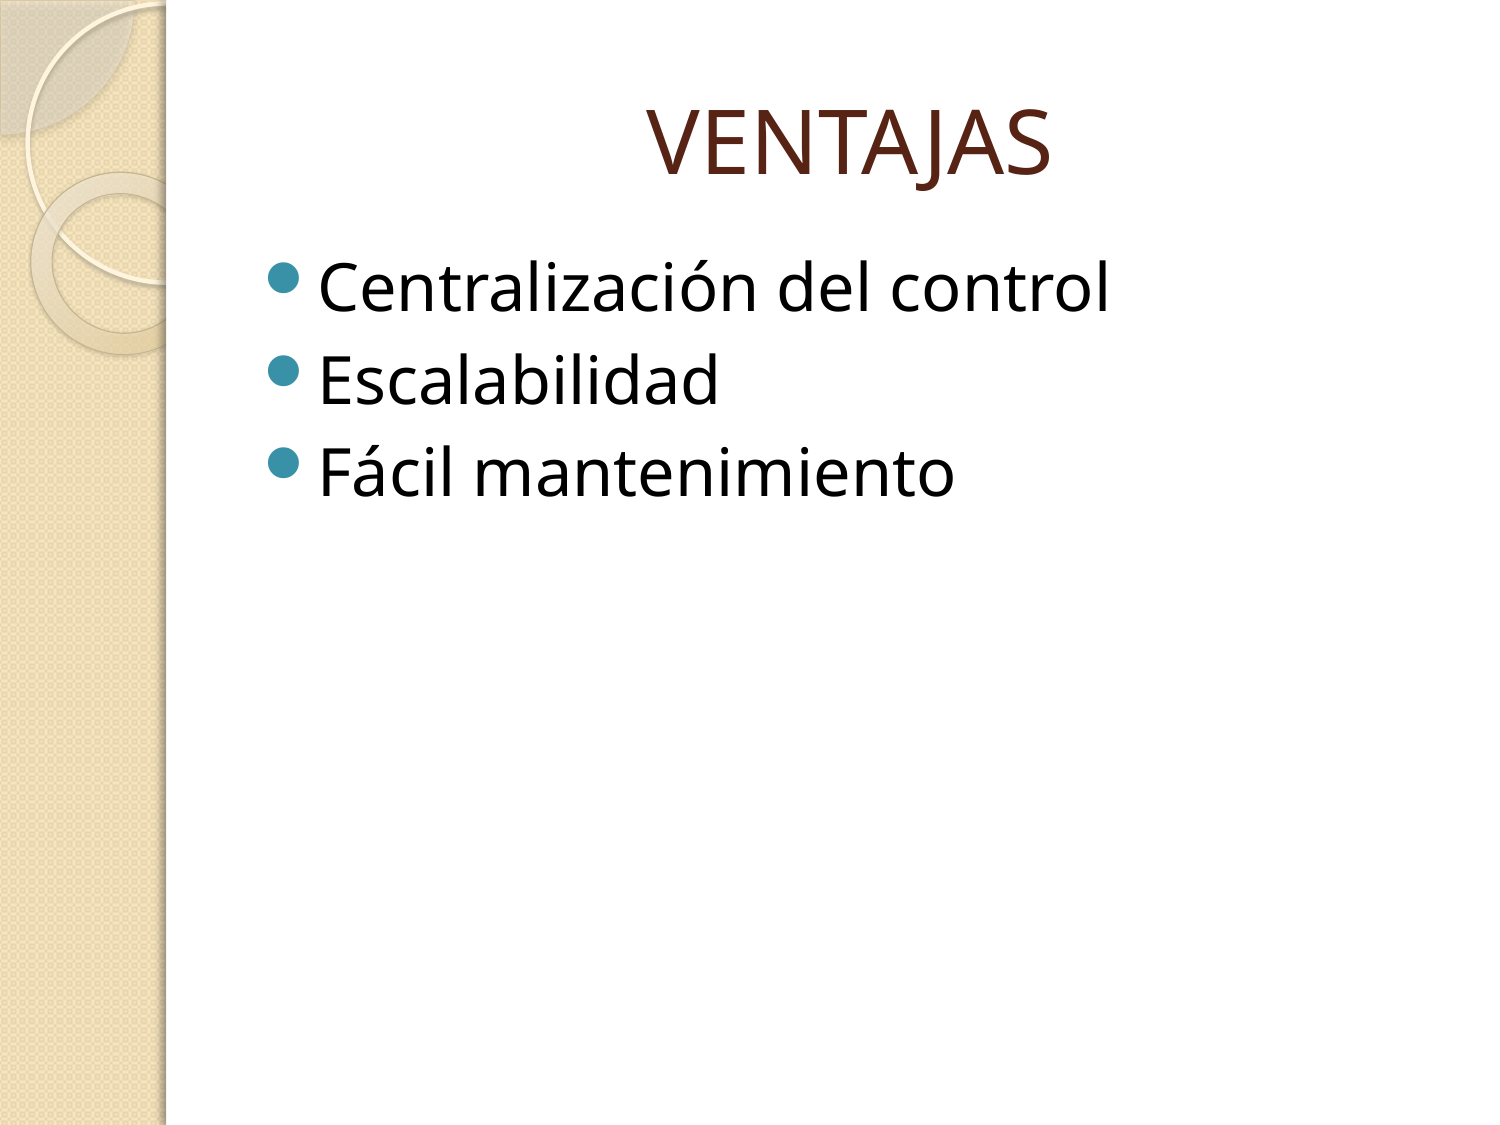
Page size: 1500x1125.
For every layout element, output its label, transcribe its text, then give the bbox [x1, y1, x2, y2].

list Centralización del control Escalabilidad Fácil mantenimiento [235, 237, 1466, 1025]
title VENTAJAS [235, 45, 1466, 233]
